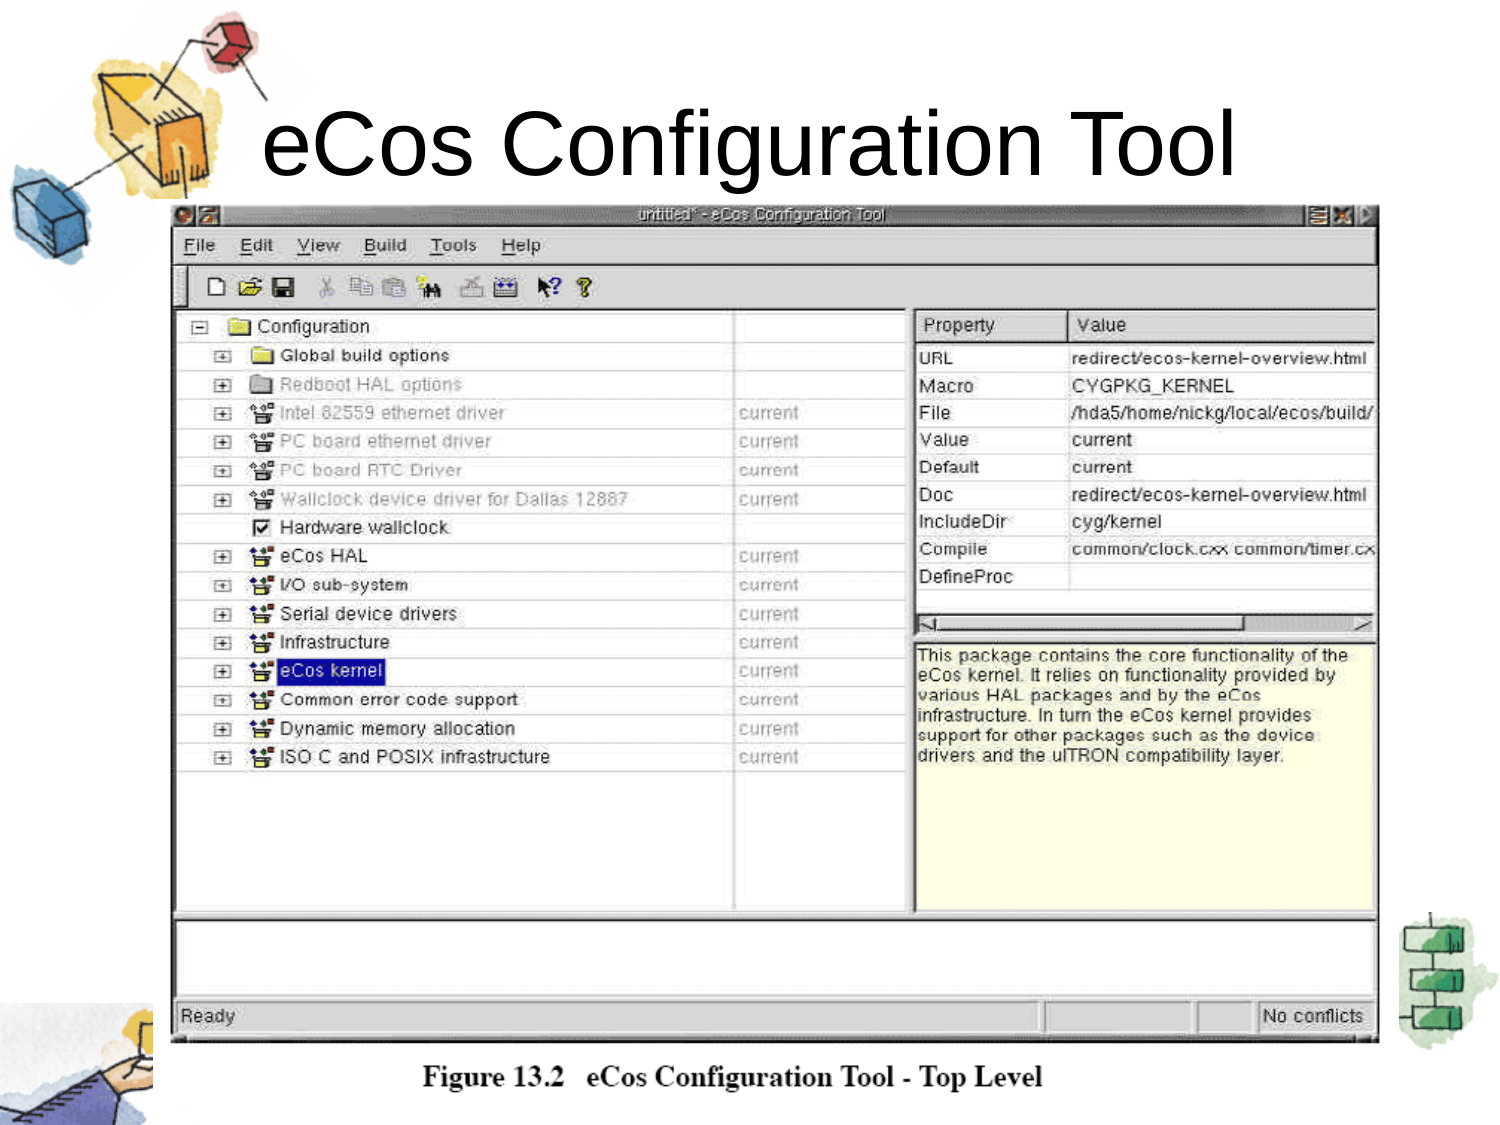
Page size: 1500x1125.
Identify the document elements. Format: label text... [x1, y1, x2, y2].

picture [114, 0, 274, 44]
title eCos Configuration Tool [74, 44, 1426, 233]
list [153, 199, 1399, 1101]
picture [1399, 912, 1500, 1050]
picture [0, 85, 153, 316]
picture [0, 1003, 196, 1125]
